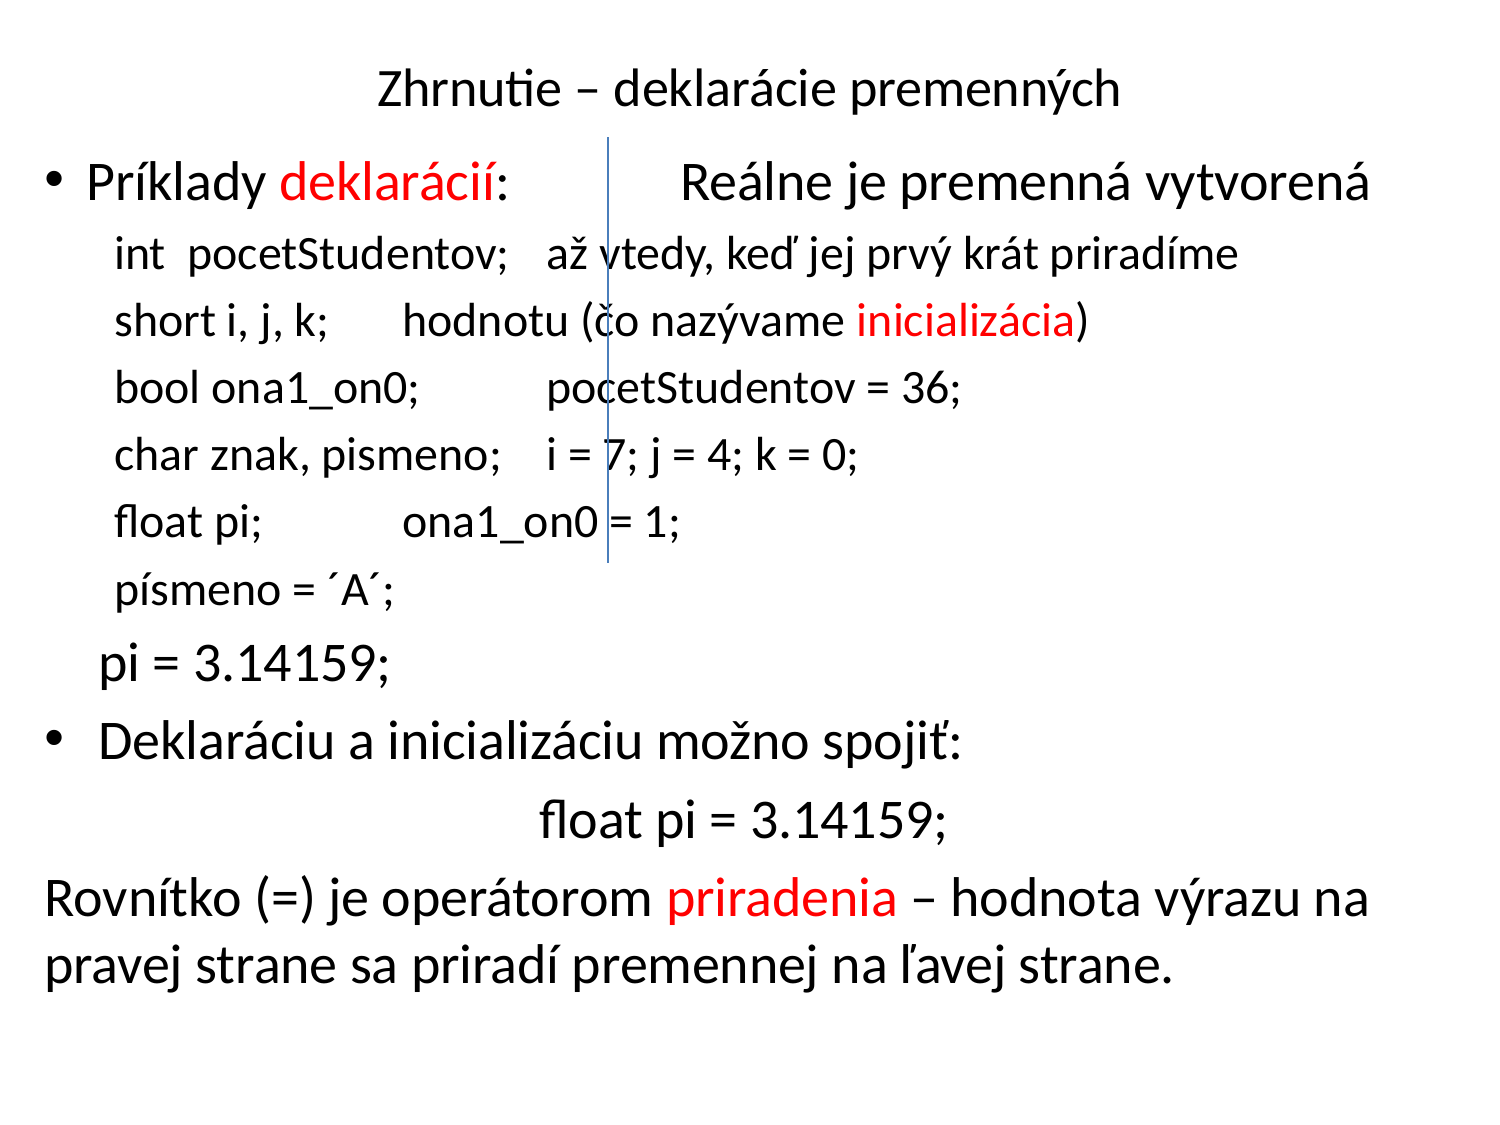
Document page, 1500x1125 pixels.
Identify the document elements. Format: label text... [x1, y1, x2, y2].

list Príklady deklarácií: Reálne je premenná vytvorená int pocetStudentov; až vtedy, keď jej prvý krát priradíme short i, j, k; hodnotu (čo nazývame inicializácia) bool ona1_on0; pocetStudentov = 36; char znak, pismeno; i = 7; j = 4; k = 0; float pi; ona1_on0 = 1; písmeno = ´A´; pi = 3.14159; Deklaráciu a inicializáciu možno spojiť: float pi = 3.14159; Rovnítko (=) je operátorom priradenia – hodnota výrazu na pravej strane sa priradí premennej na ľavej strane. [29, 137, 1459, 1005]
title Zhrnutie – deklarácie premenných [75, 45, 1425, 126]
